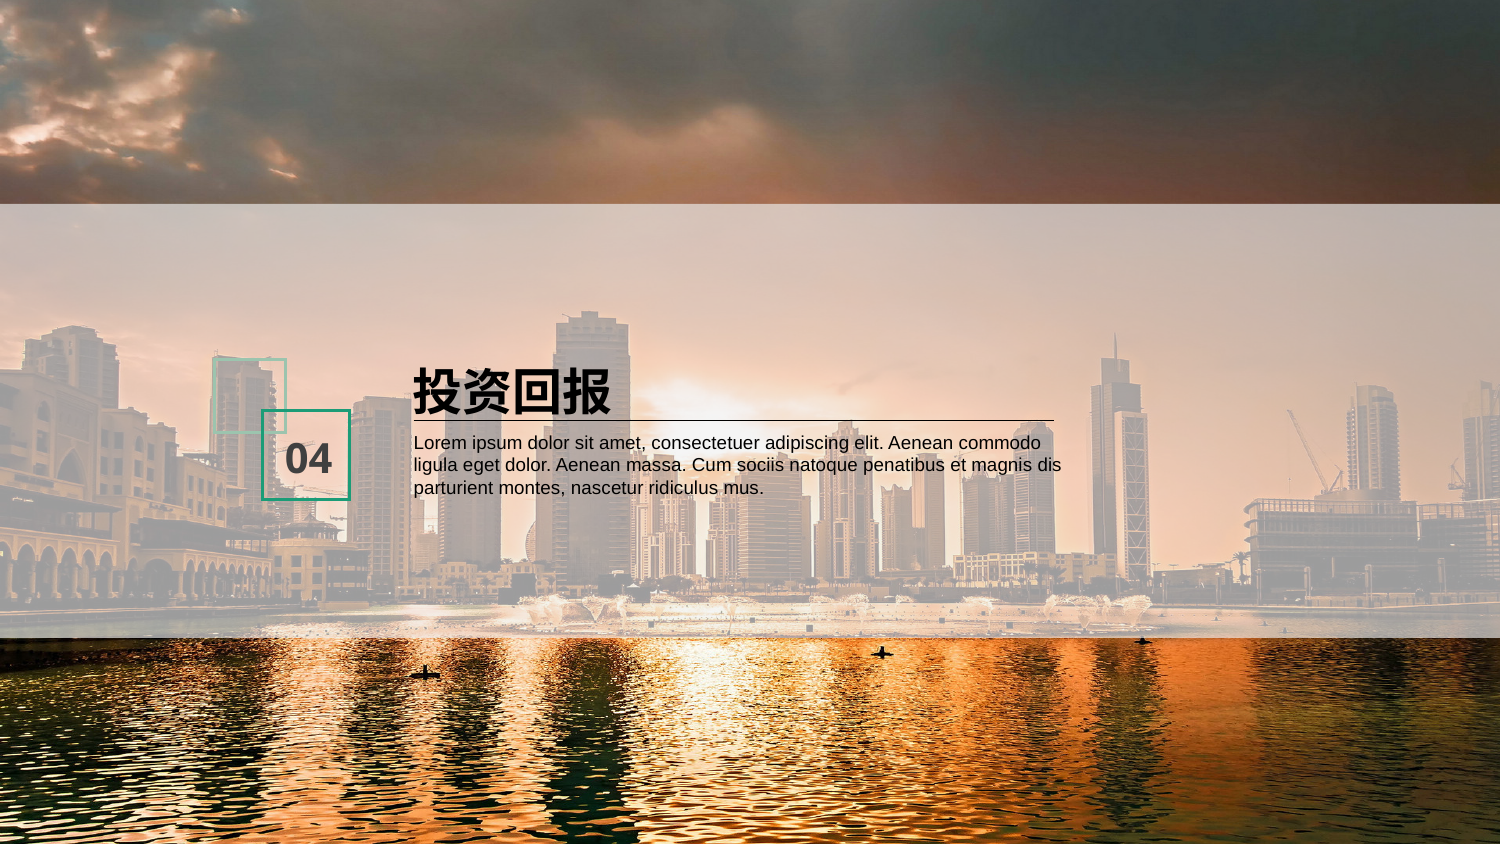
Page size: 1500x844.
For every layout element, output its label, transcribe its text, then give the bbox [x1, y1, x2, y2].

picture [0, 638, 1500, 844]
text_box Lorem ipsum dolor sit amet, consectetuer adipiscing elit. Aenean commodo ligula eget dolor. Aenean massa. Cum sociis natoque penatibus et magnis dis parturient montes, nascetur ridiculus mus. [398, 423, 1094, 506]
text_box 投资回报 [397, 353, 628, 429]
text_box [0, 203, 1500, 638]
picture [0, 0, 1500, 203]
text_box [214, 359, 351, 500]
